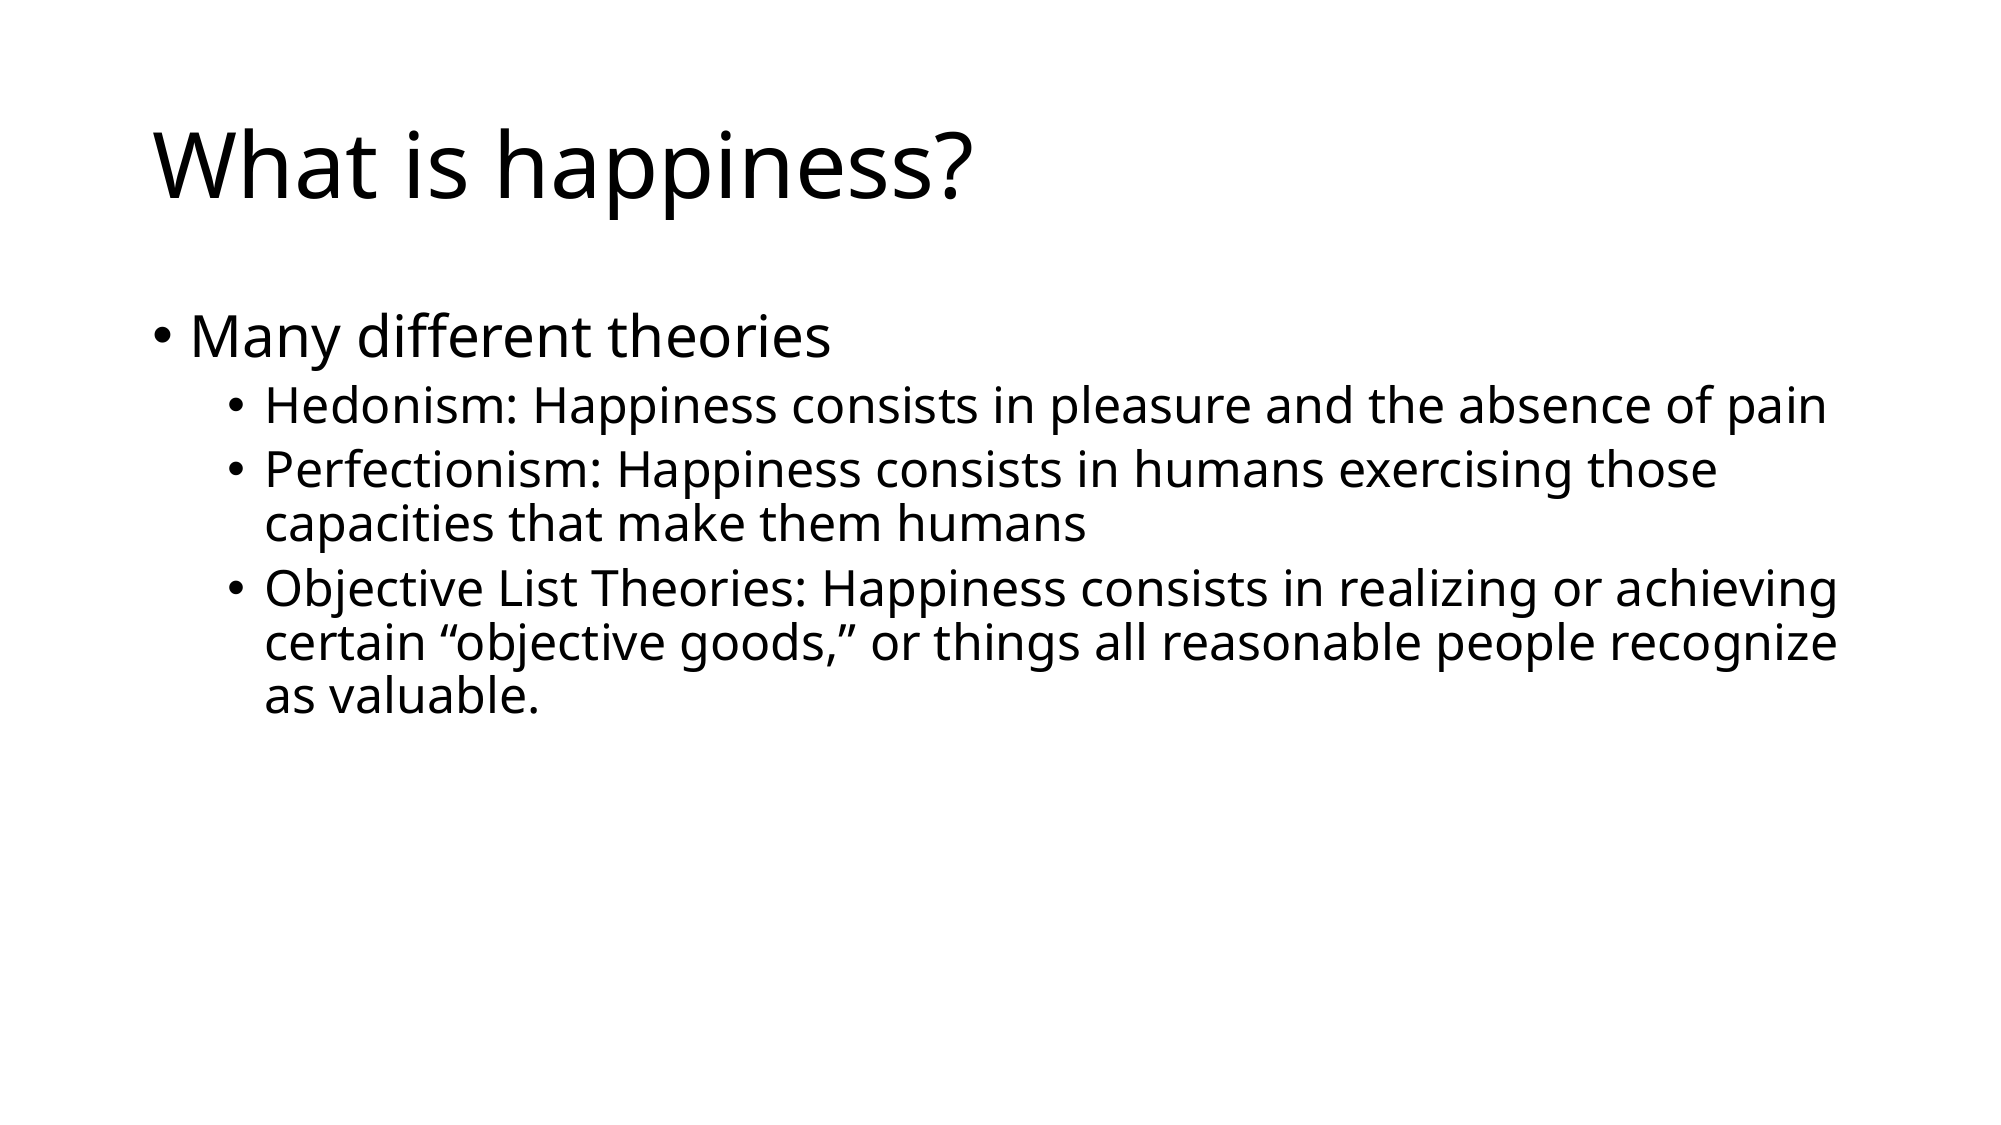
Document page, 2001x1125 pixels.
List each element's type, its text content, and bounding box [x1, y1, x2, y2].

list Many different theories Hedonism: Happiness consists in pleasure and the absence of pain Perfectionism: Happiness consists in humans exercising those capacities that make them humans Objective List Theories: Happiness consists in realizing or achieving certain “objective goods,” or things all reasonable people recognize as valuable. [137, 299, 1863, 1014]
title What is happiness? [137, 59, 1863, 278]
